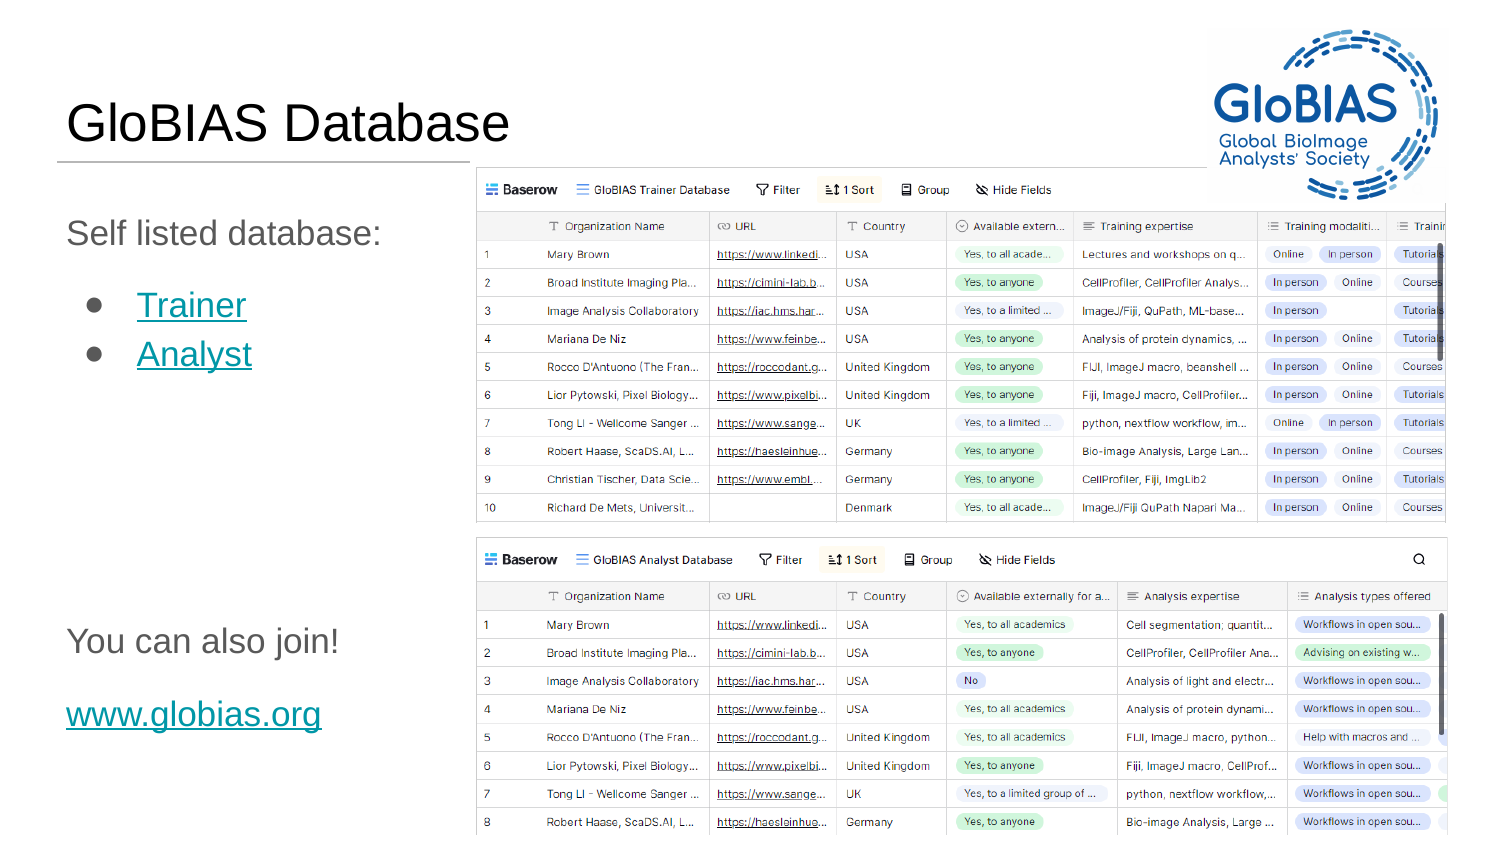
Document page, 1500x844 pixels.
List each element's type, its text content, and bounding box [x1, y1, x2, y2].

picture [469, 28, 1450, 524]
list Self listed database: Trainer Analyst You can also join! www.globias.org [51, 189, 464, 750]
picture [466, 528, 1454, 835]
title GloBIAS Database [51, 72, 1202, 167]
